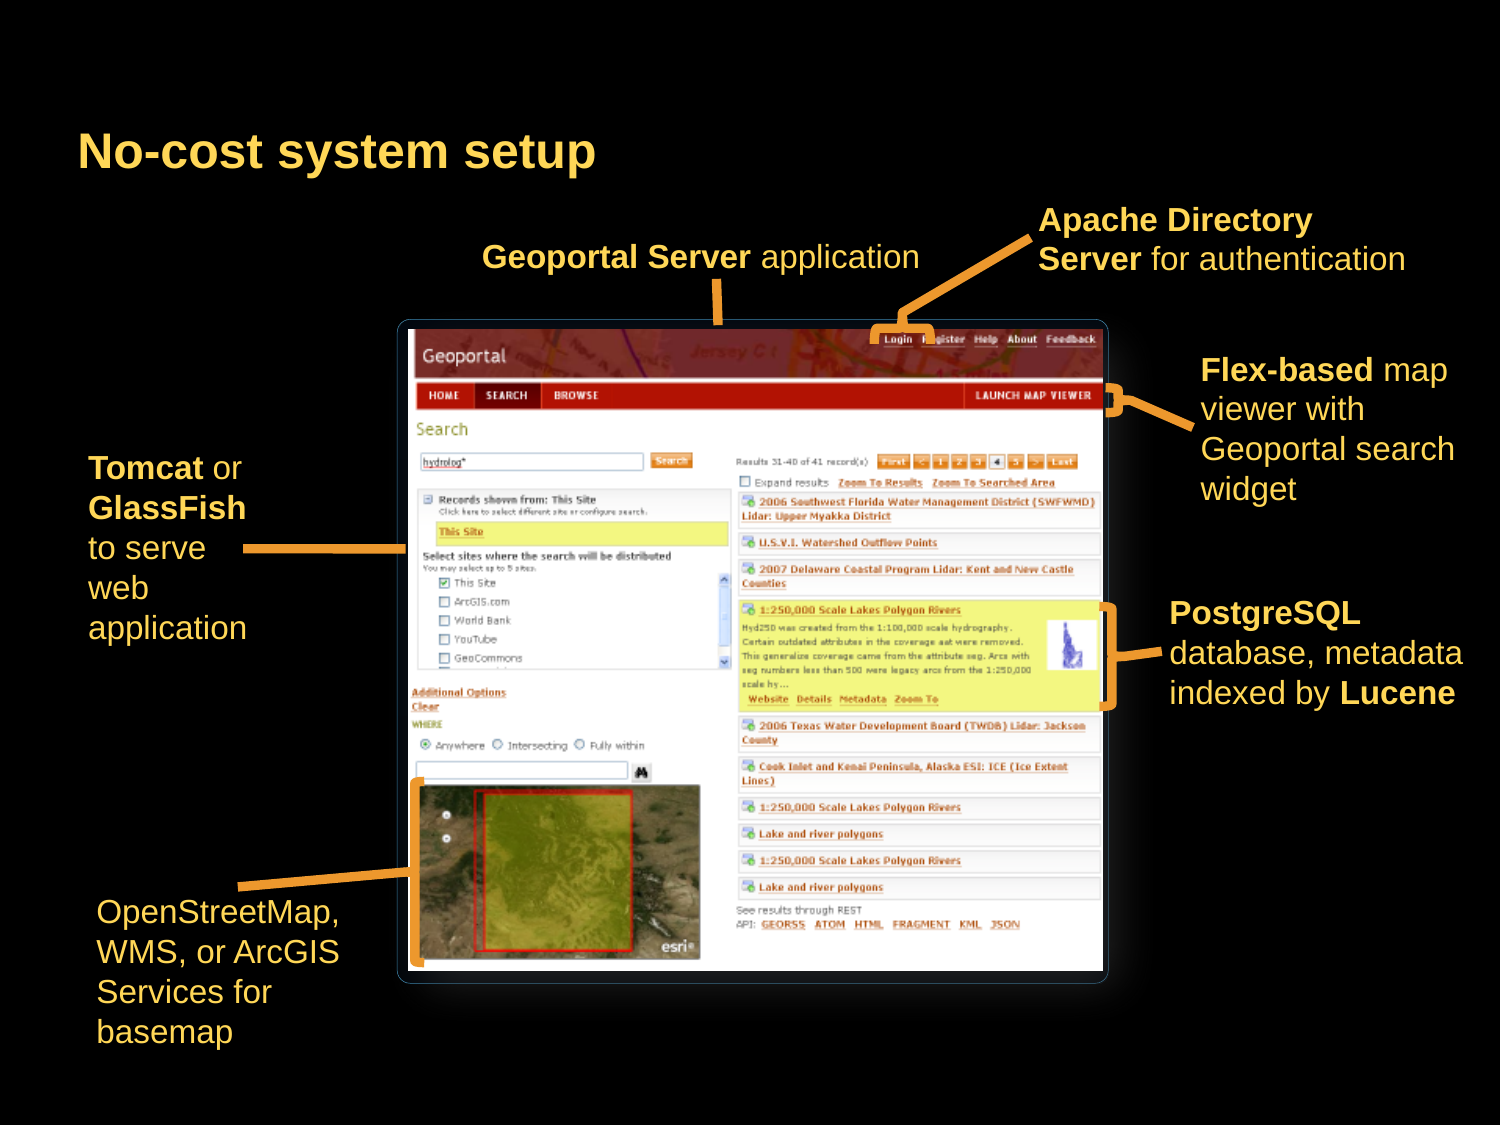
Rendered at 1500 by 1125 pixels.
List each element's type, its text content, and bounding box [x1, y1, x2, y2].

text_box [1099, 587, 1500, 717]
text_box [1105, 343, 1475, 514]
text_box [874, 193, 1431, 345]
text_box [396, 318, 424, 347]
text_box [88, 781, 425, 1057]
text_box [80, 442, 406, 653]
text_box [474, 231, 868, 326]
title No-cost system setup [77, 118, 1278, 199]
picture [408, 329, 1103, 971]
